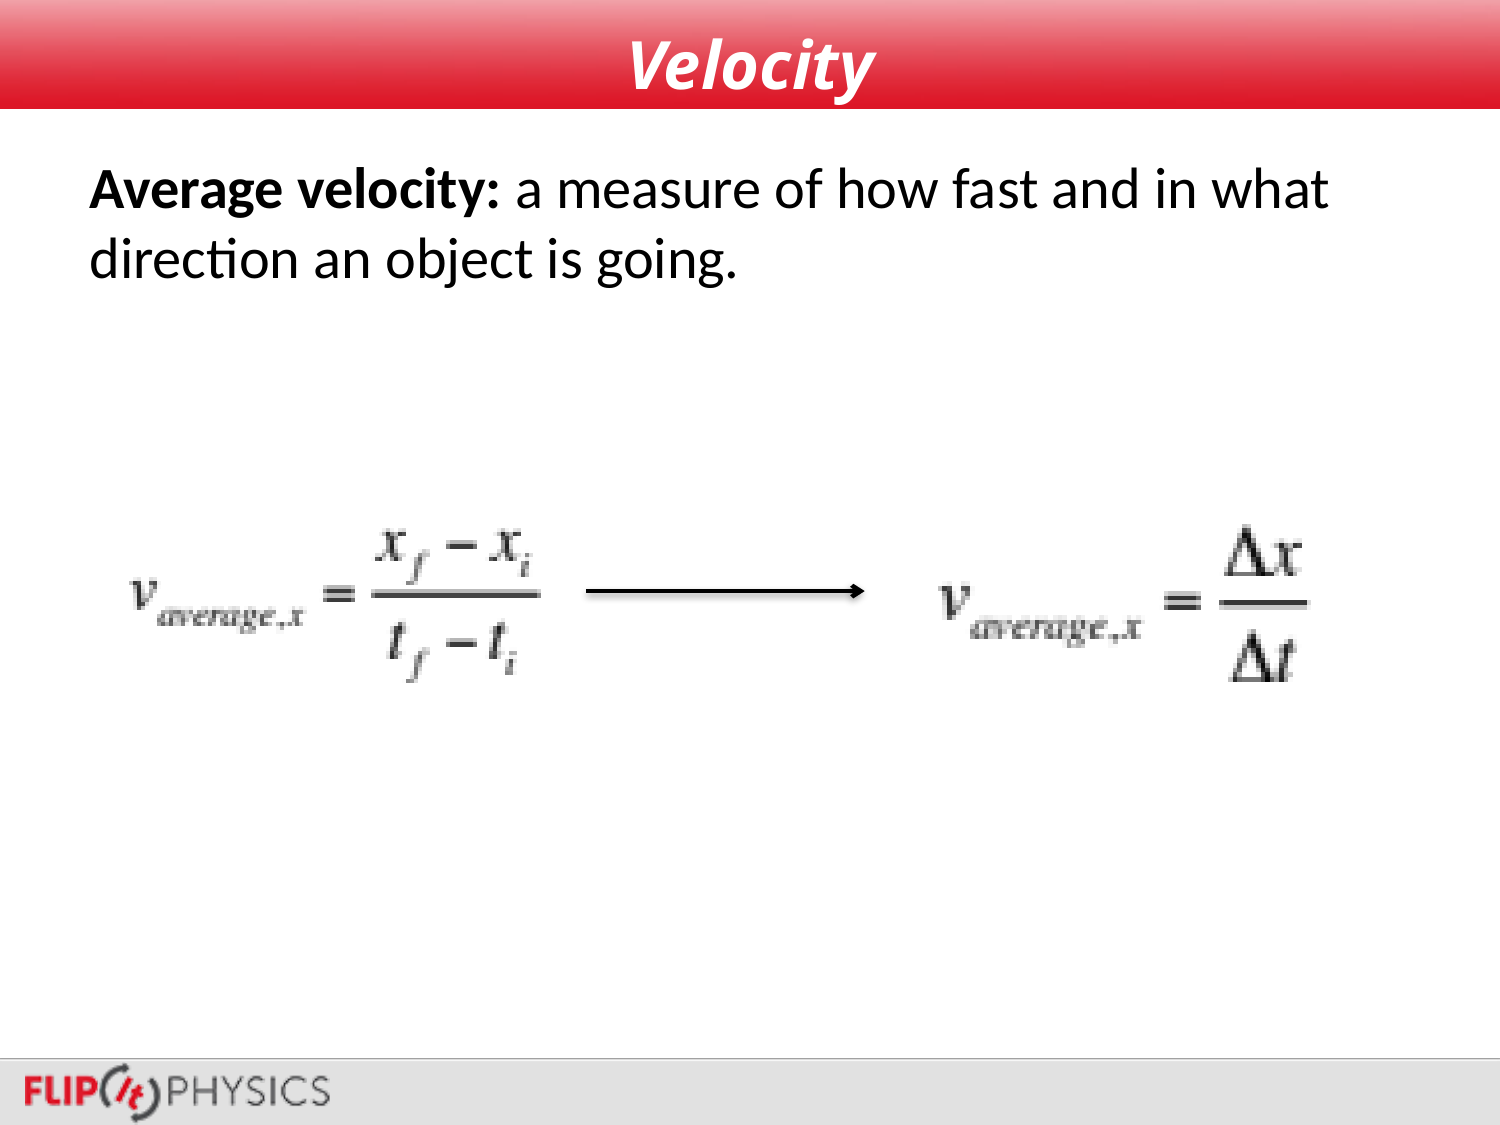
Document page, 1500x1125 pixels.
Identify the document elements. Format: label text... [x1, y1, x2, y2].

picture [0, 1058, 1500, 1125]
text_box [121, 500, 549, 689]
picture [0, 0, 1500, 109]
list Average velocity: a measure of how fast and in what direction an object is going. [75, 142, 1425, 453]
title Velocity [75, 15, 1425, 91]
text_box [929, 500, 1317, 689]
